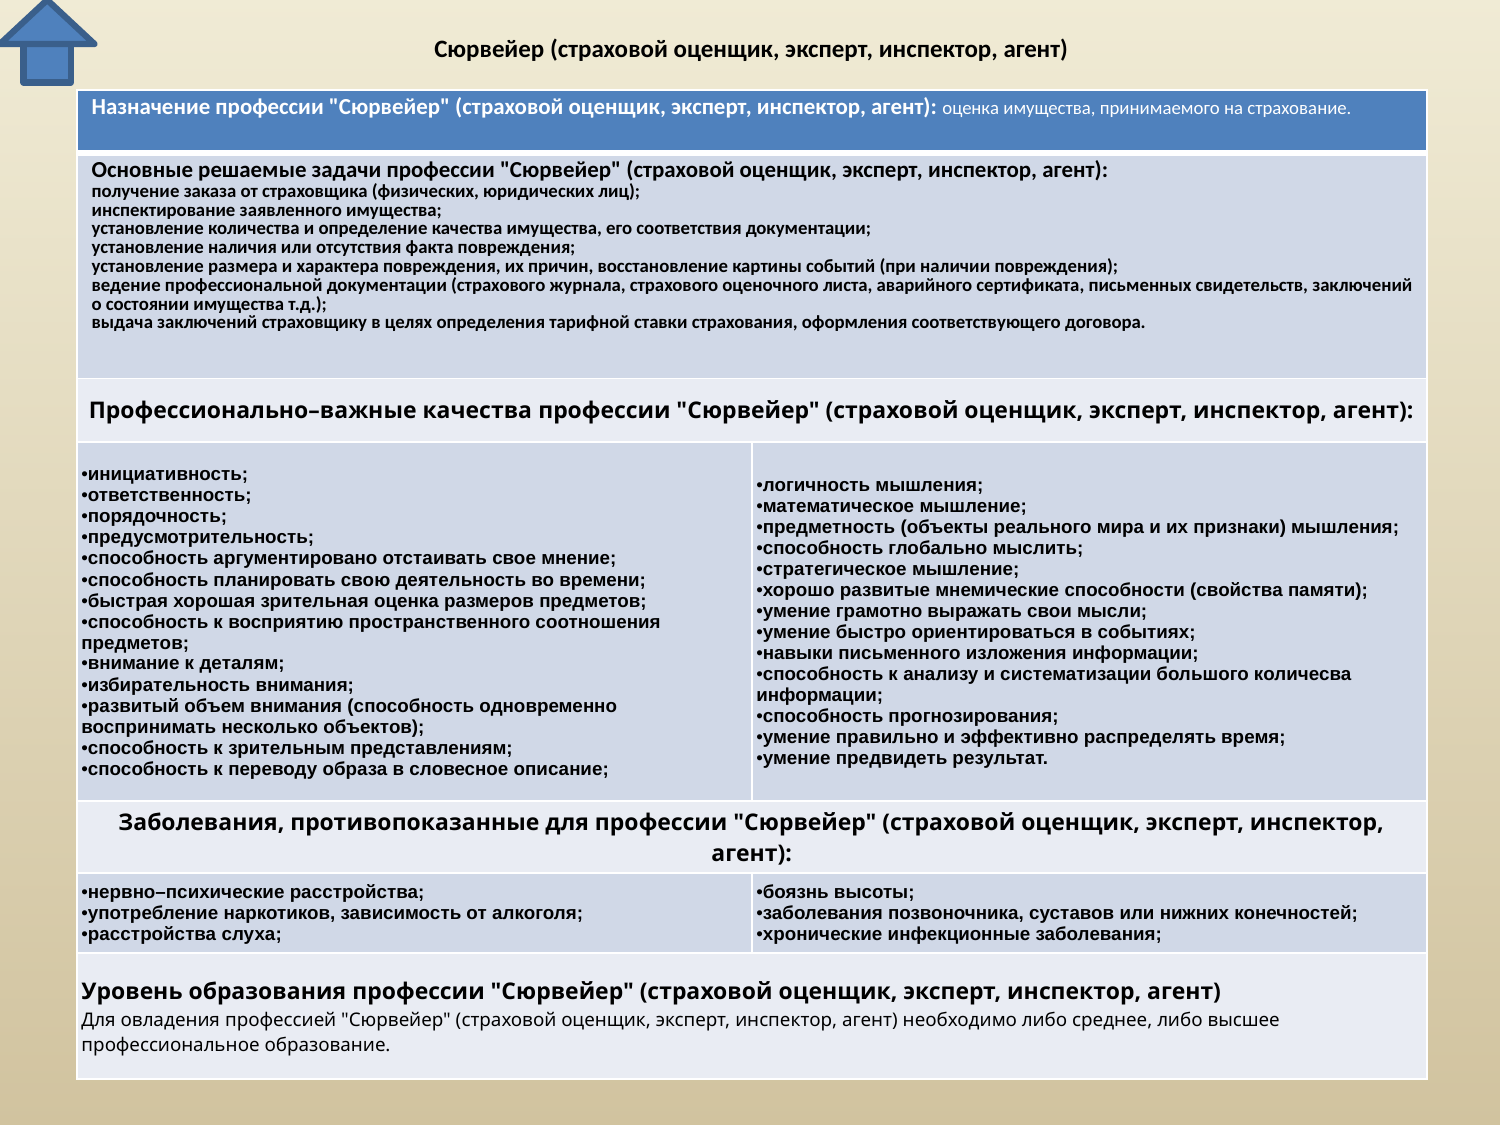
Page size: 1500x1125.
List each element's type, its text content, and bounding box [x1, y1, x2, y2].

table_cell Профессионально–важные качества профессии "Сюрвейер" (страховой оценщик, эксперт, инспектор, агент): [78, 379, 1426, 441]
table_cell нервно–психические расстройства; употребление наркотиков, зависимость от алкоголя; расстройства слуха; [78, 874, 751, 952]
table_header Назначение профессии "Сюрвейер" (страховой оценщик, эксперт, инспектор, агент): оценка имущества, принимаемого на страхование. [78, 91, 1426, 150]
table_cell Основные решаемые задачи профессии "Сюрвейер" (страховой оценщик, эксперт, инспектор, агент): получение заказа от страховщика (физических, юридических лиц); инспектирование заявленного имущества; установление количества и определение качества имущества, его соответствия документации; установление наличия или отсутствия факта повреждения; установление размера и характера повреждения, их причин, восстановление картины событий (при наличии повреждения); ведение профессиональной документации (страхового журнала, страхового оценочного листа, аварийного сертификата, письменных свидетельств, заключений о состоянии имущества т.д.); выдача заключений страховщику в целях определения тарифной ставки страхования, оформления соответствующего договора. [78, 156, 1426, 378]
table_cell инициативность; ответственность; порядочность; предусмотрительность; способность аргументировано отстаивать свое мнение; способность планировать свою деятельность во времени; быстрая хорошая зрительная оценка размеров предметов; способность к восприятию пространственного соотношения предметов; внимание к деталям; избирательность внимания; развитый объем внимания (способность одновременно воспринимать несколько объектов); способность к зрительным представлениям; способность к переводу образа в словесное описание; [78, 443, 751, 800]
table_cell Заболевания, противопоказанные для профессии "Сюрвейер" (страховой оценщик, эксперт, инспектор, агент): [78, 802, 1426, 872]
title Сюрвейер (страховой оценщик, эксперт, инспектор, агент) [96, 0, 1427, 89]
table_cell Уровень образования профессии "Сюрвейер" (страховой оценщик, эксперт, инспектор, агент) Для овладения профессией "Сюрвейер" (страховой оценщик, эксперт, инспектор, агент) необходимо либо среднее, либо высшее профессиональное образование. [78, 954, 1426, 1078]
table_cell боязнь высоты; заболевания позвоночника, суставов или нижних конечностей; хронические инфекционные заболевания; [753, 874, 1426, 952]
table_cell логичность мышления; математическое мышление; предметность (объекты реального мира и их признаки) мышления; способность глобально мыслить; стратегическое мышление; хорошо развитые мнемические способности (свойства памяти); умение грамотно выражать свои мысли; умение быстро ориентироваться в событиях; навыки письменного изложения информации; способность к анализу и систематизации большого количесва информации; способность прогнозирования; умение правильно и эффективно распределять время; умение предвидеть результат. [753, 443, 1426, 800]
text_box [1, 1, 93, 81]
